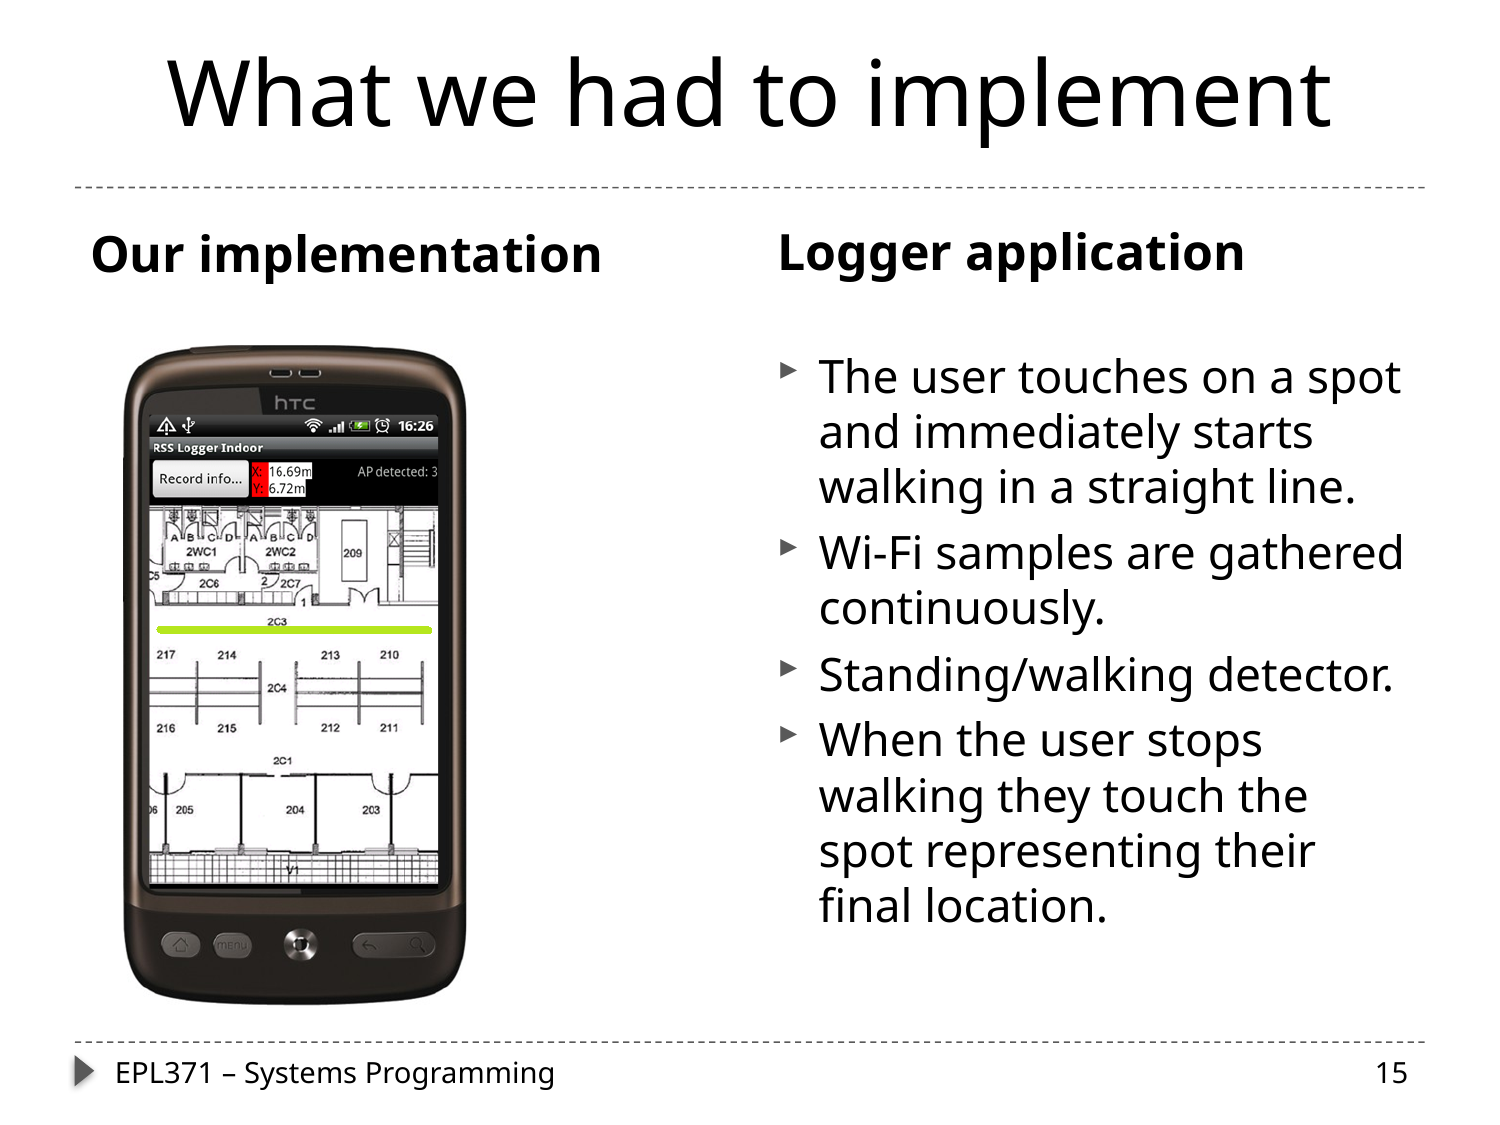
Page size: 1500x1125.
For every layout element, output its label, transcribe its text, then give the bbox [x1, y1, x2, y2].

list Our implementation [75, 184, 738, 290]
list The user touches on a spot and immediately starts walking in a straight line. Wi-Fi samples are gathered continuously. Standing/walking detector. When the user stops walking they touch the spot representing their final location. [762, 339, 1426, 988]
title What we had to implement [75, 0, 1425, 183]
slide_number 15 [1098, 1046, 1424, 1107]
footer EPL371 – Systems Programming [100, 1046, 676, 1107]
list Logger application [762, 182, 1426, 288]
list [123, 337, 467, 1017]
